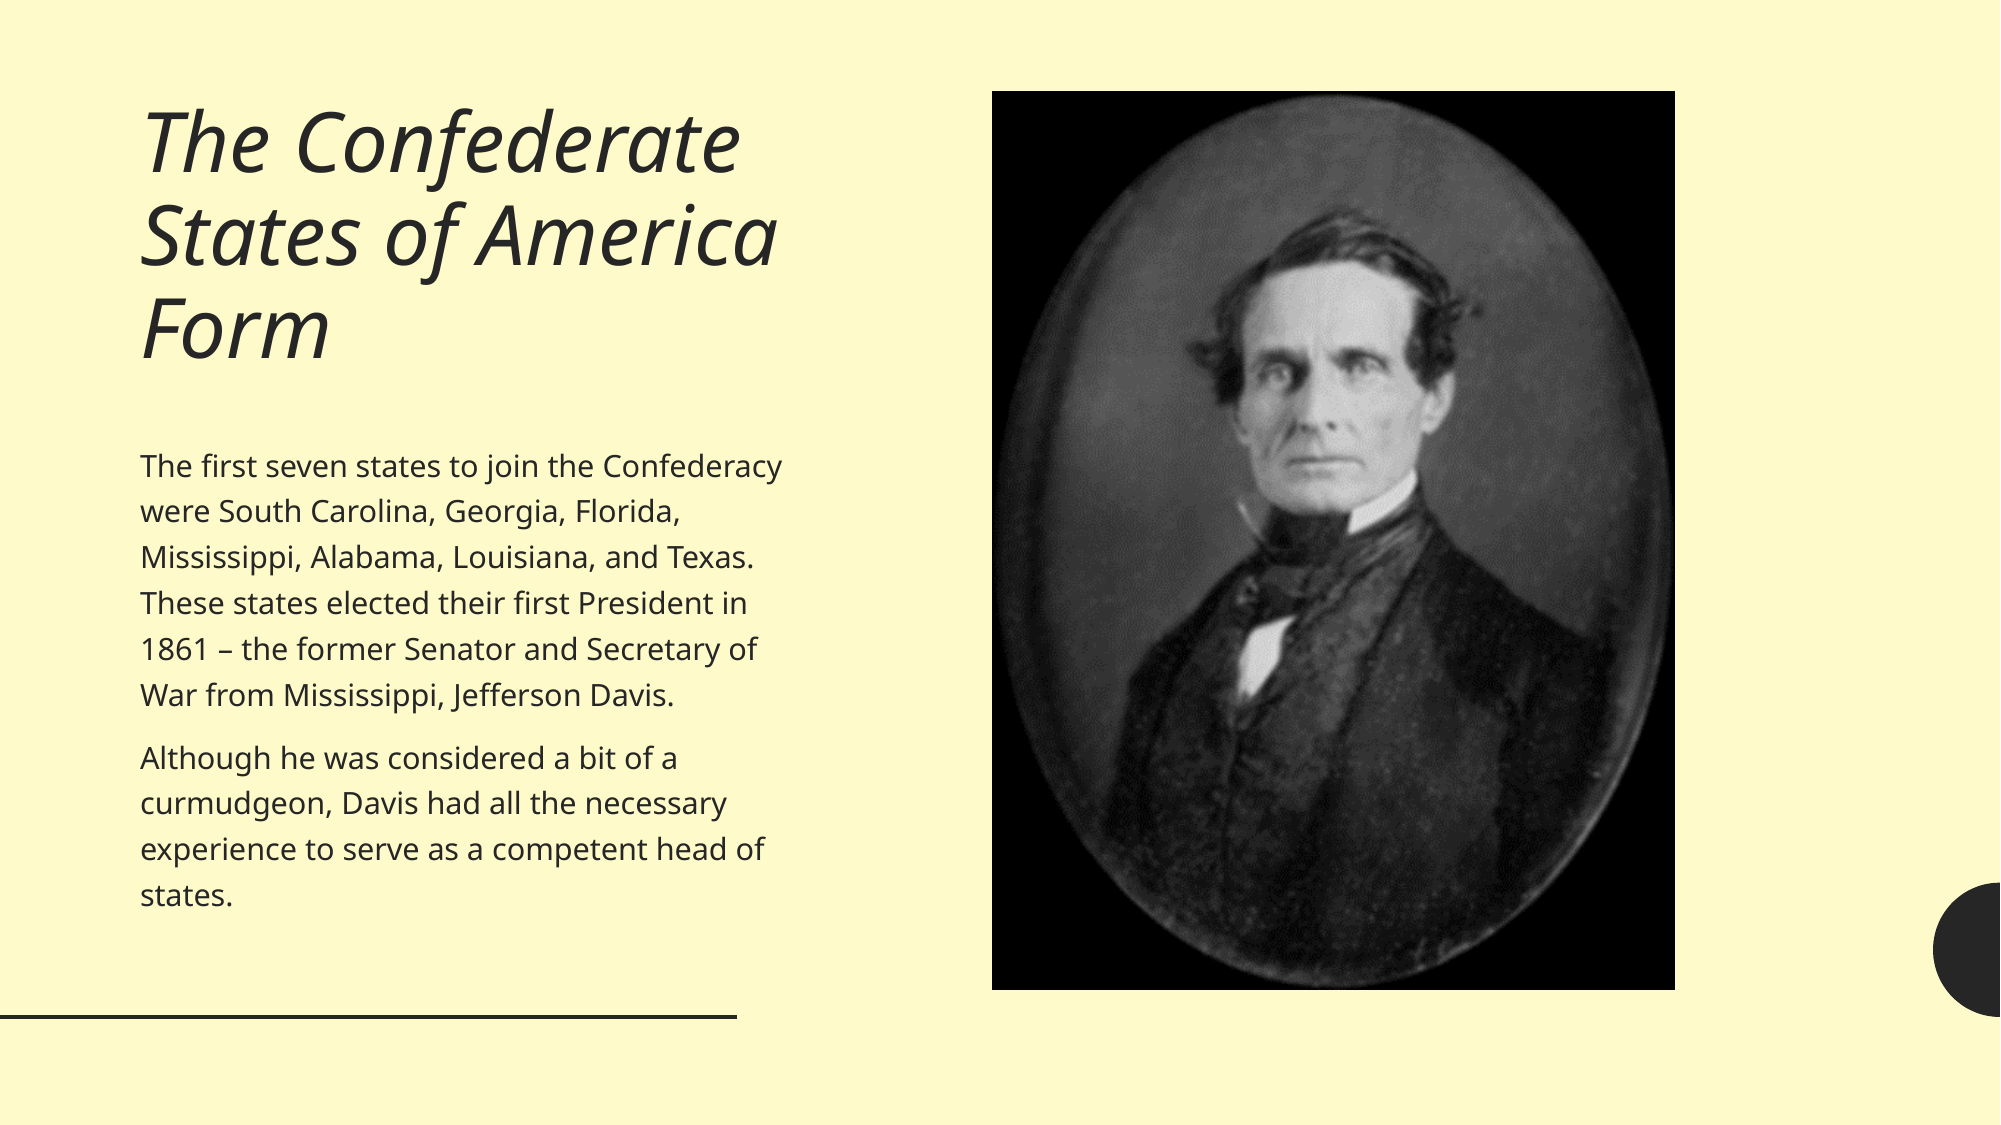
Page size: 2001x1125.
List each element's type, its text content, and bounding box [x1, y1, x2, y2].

title The Confederate States of America Form [125, 91, 805, 407]
list The first seven states to join the Confederacy were South Carolina, Georgia, Florida, Mississippi, Alabama, Louisiana, and Texas. These states elected their first President in 1861 – the former Senator and Secretary of War from Mississippi, Jefferson Davis. Although he was considered a bit of a curmudgeon, Davis had all the necessary experience to serve as a competent head of states. [125, 430, 805, 962]
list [992, 91, 1675, 990]
